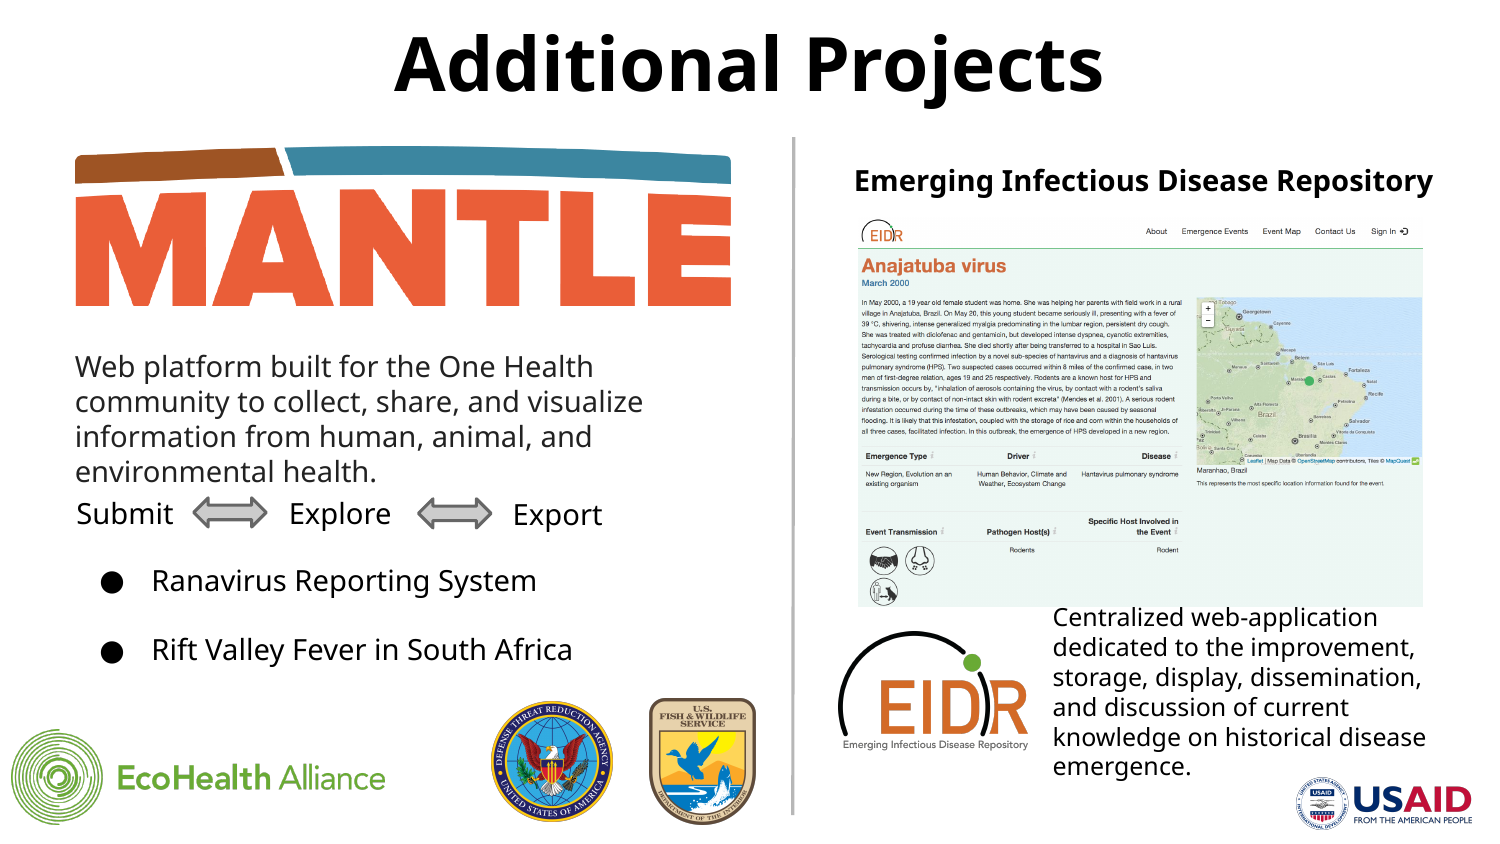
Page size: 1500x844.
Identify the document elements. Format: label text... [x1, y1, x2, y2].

picture [649, 697, 756, 826]
picture [1295, 777, 1472, 830]
text_box [193, 497, 267, 527]
text_box Web platform built for the One Health community to collect, share, and visualize information from human, animal, and environmental health. [59, 333, 760, 453]
picture [858, 217, 1423, 607]
picture [11, 729, 385, 826]
picture [491, 700, 613, 823]
text_box Ranavirus Reporting System Rift Valley Fever in South Africa [61, 546, 727, 716]
text_box Submit [61, 480, 202, 543]
text_box Centralized web-application dedicated to the improvement, storage, display, dissemination, and discussion of current knowledge on historical disease emergence. [1037, 606, 1484, 776]
text_box Emerging Infectious Disease Repository [838, 147, 1463, 220]
picture [74, 146, 731, 307]
text_box [418, 498, 491, 528]
title Additional Projects [75, 11, 1425, 122]
text_box Explore [273, 480, 414, 533]
picture [838, 631, 1028, 751]
text_box Export [497, 481, 625, 544]
